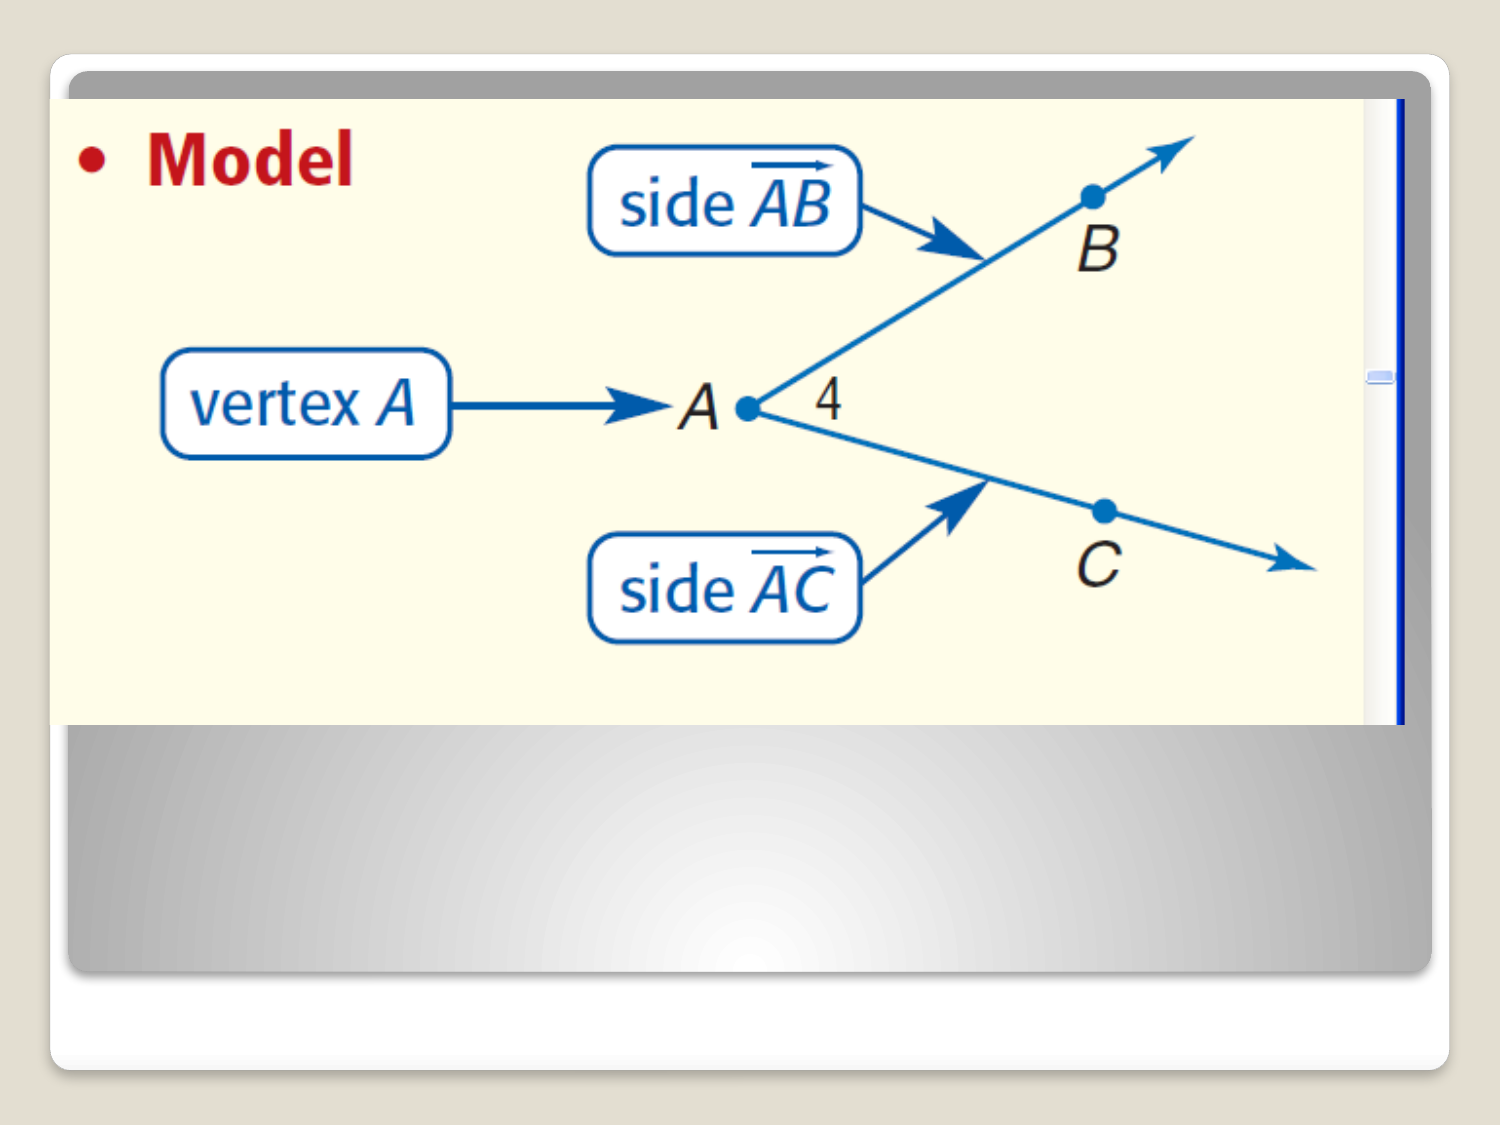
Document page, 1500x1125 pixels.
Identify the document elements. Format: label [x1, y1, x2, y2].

list [49, 99, 1406, 726]
